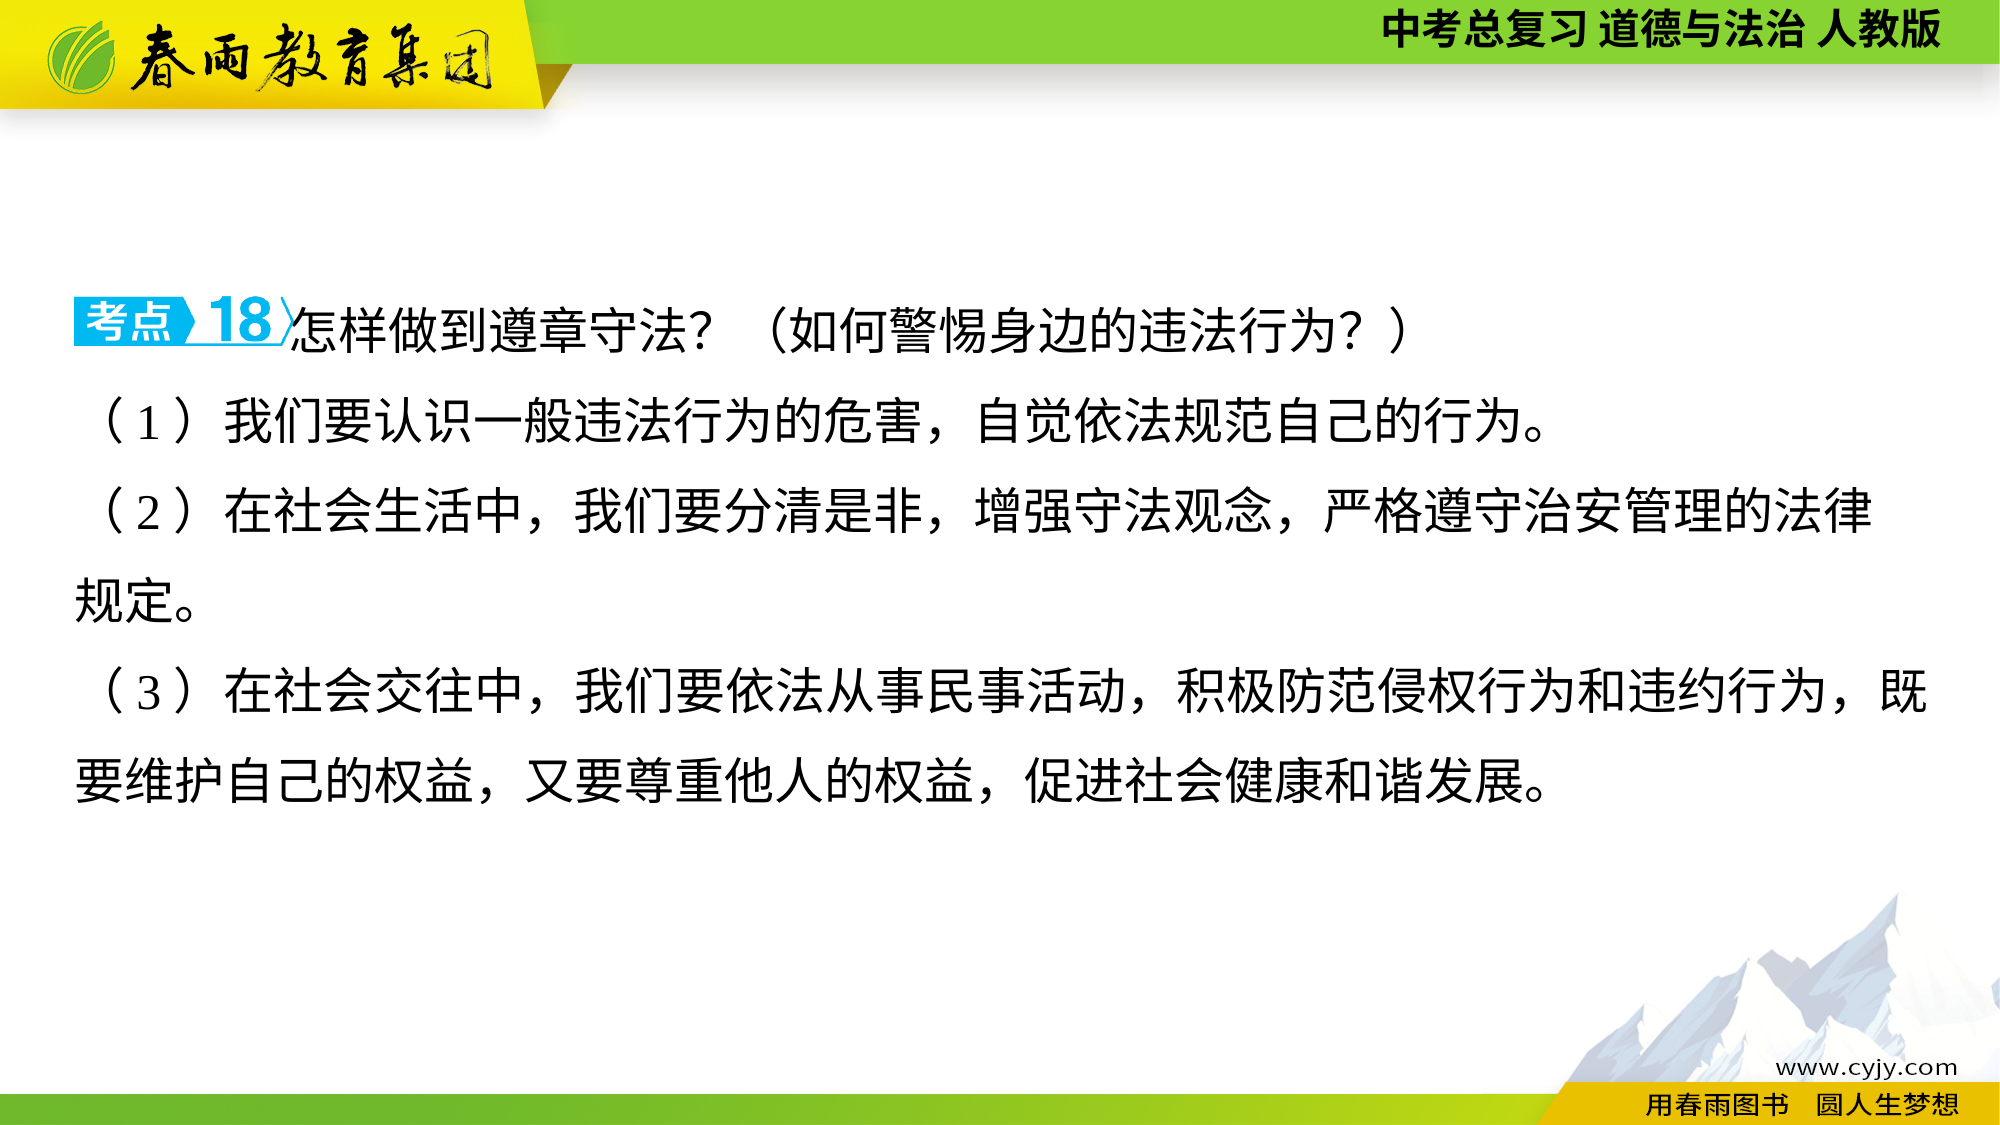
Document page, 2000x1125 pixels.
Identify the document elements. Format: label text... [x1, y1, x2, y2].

picture [0, 0, 2000, 1125]
list 怎样做到遵章守法？（如何警惕身边的违法行为？） （1）我们要认识一般违法行为的危害，自觉依法规范自己的行为。 （2）在社会生活中，我们要分清是非，增强守法观念，严格遵守治安管理的法律 规定。 （3）在社会交往中，我们要依法从事民事活动，积极防范侵权行为和违约行为，既要维护自己的权益，又要尊重他人的权益，促进社会健康和谐发展。 [59, 261, 1944, 822]
